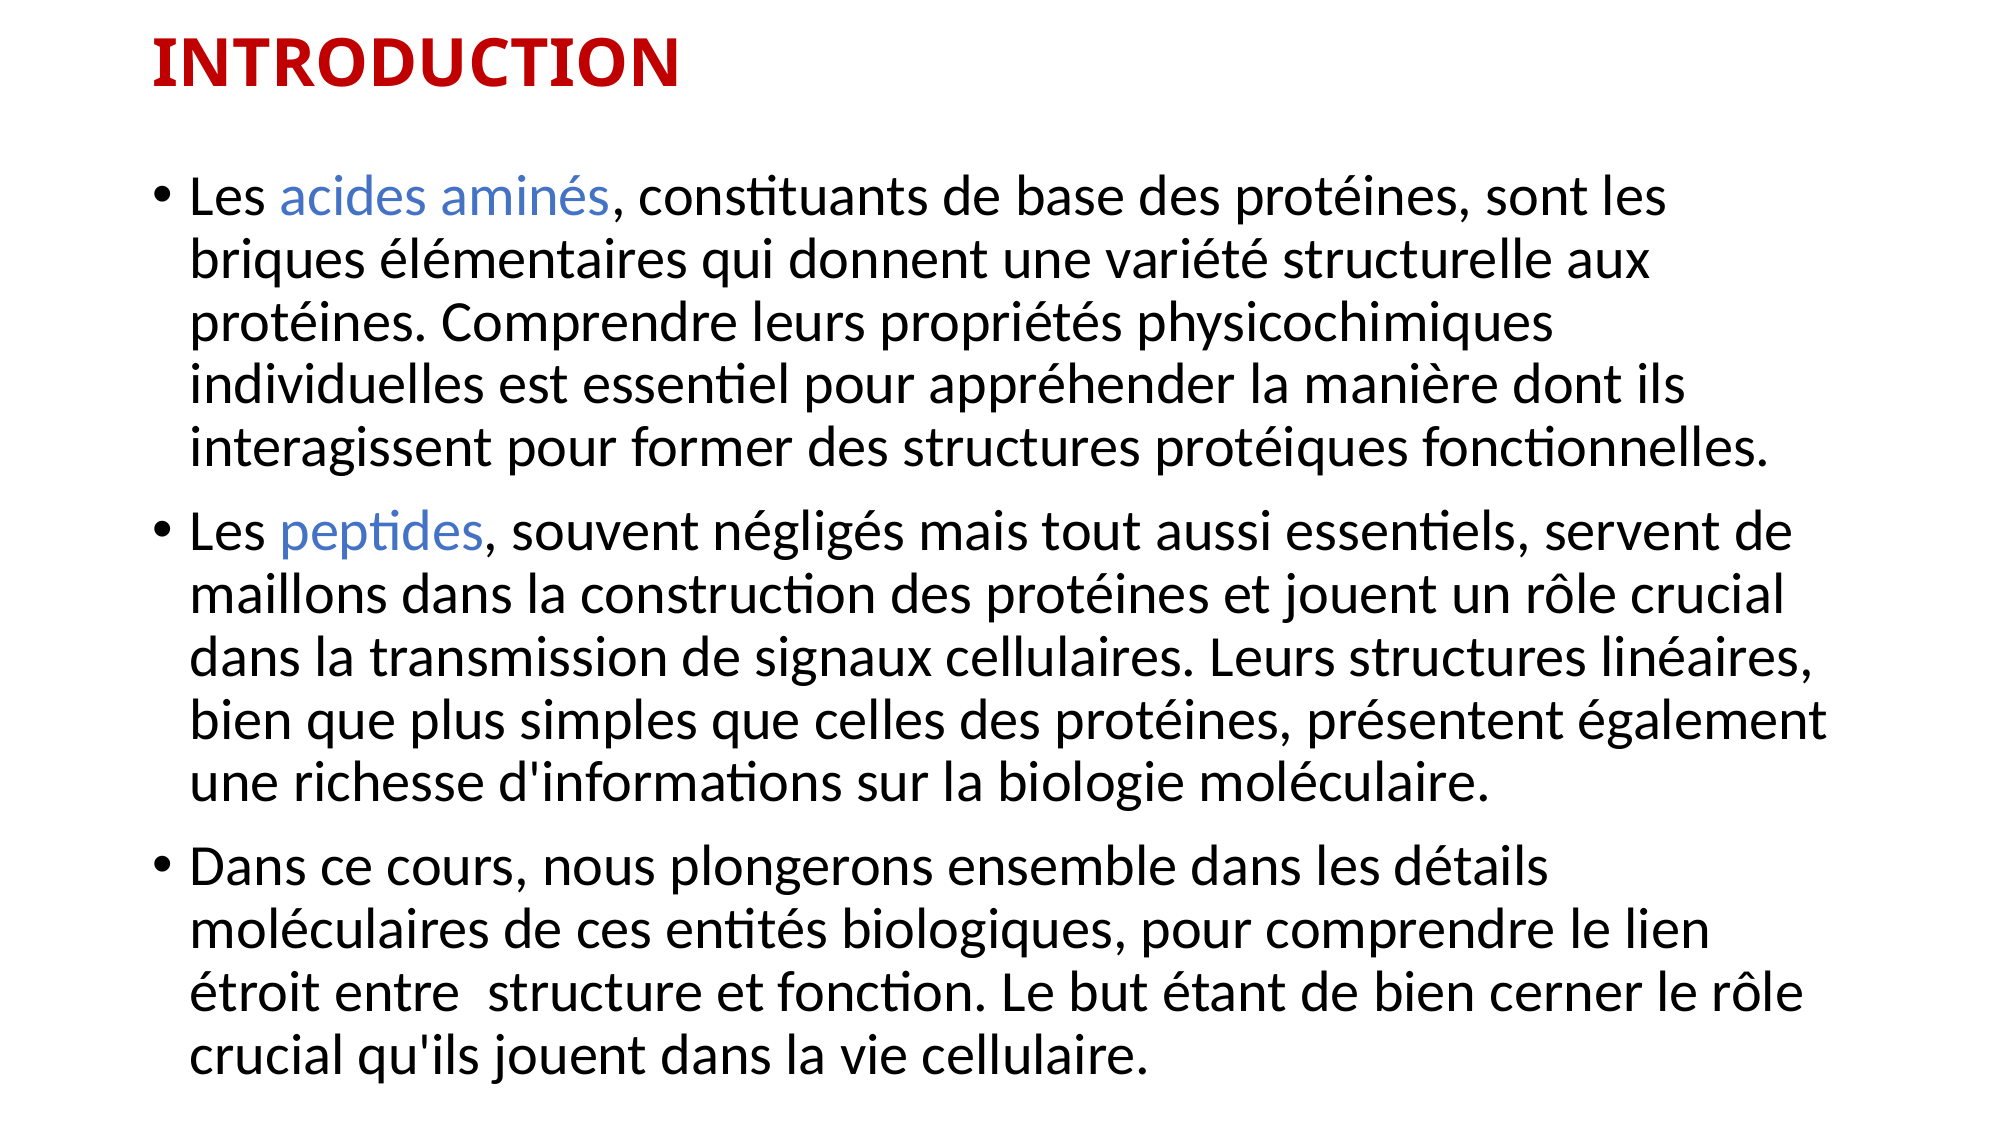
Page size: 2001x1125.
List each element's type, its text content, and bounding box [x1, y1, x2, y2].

list Les acides aminés, constituants de base des protéines, sont les briques élémentaires qui donnent une variété structurelle aux protéines. Comprendre leurs propriétés physicochimiques individuelles est essentiel pour appréhender la manière dont ils interagissent pour former des structures protéiques fonctionnelles. Les peptides, souvent négligés mais tout aussi essentiels, servent de maillons dans la construction des protéines et jouent un rôle crucial dans la transmission de signaux cellulaires. Leurs structures linéaires, bien que plus simples que celles des protéines, présentent également une richesse d'informations sur la biologie moléculaire. Dans ce cours, nous plongerons ensemble dans les détails moléculaires de ces entités biologiques, pour comprendre le lien étroit entre structure et fonction. Le but étant de bien cerner le rôle crucial qu'ils jouent dans la vie cellulaire. [137, 157, 1863, 1125]
text_box INTRODUCTION [137, 17, 1863, 112]
